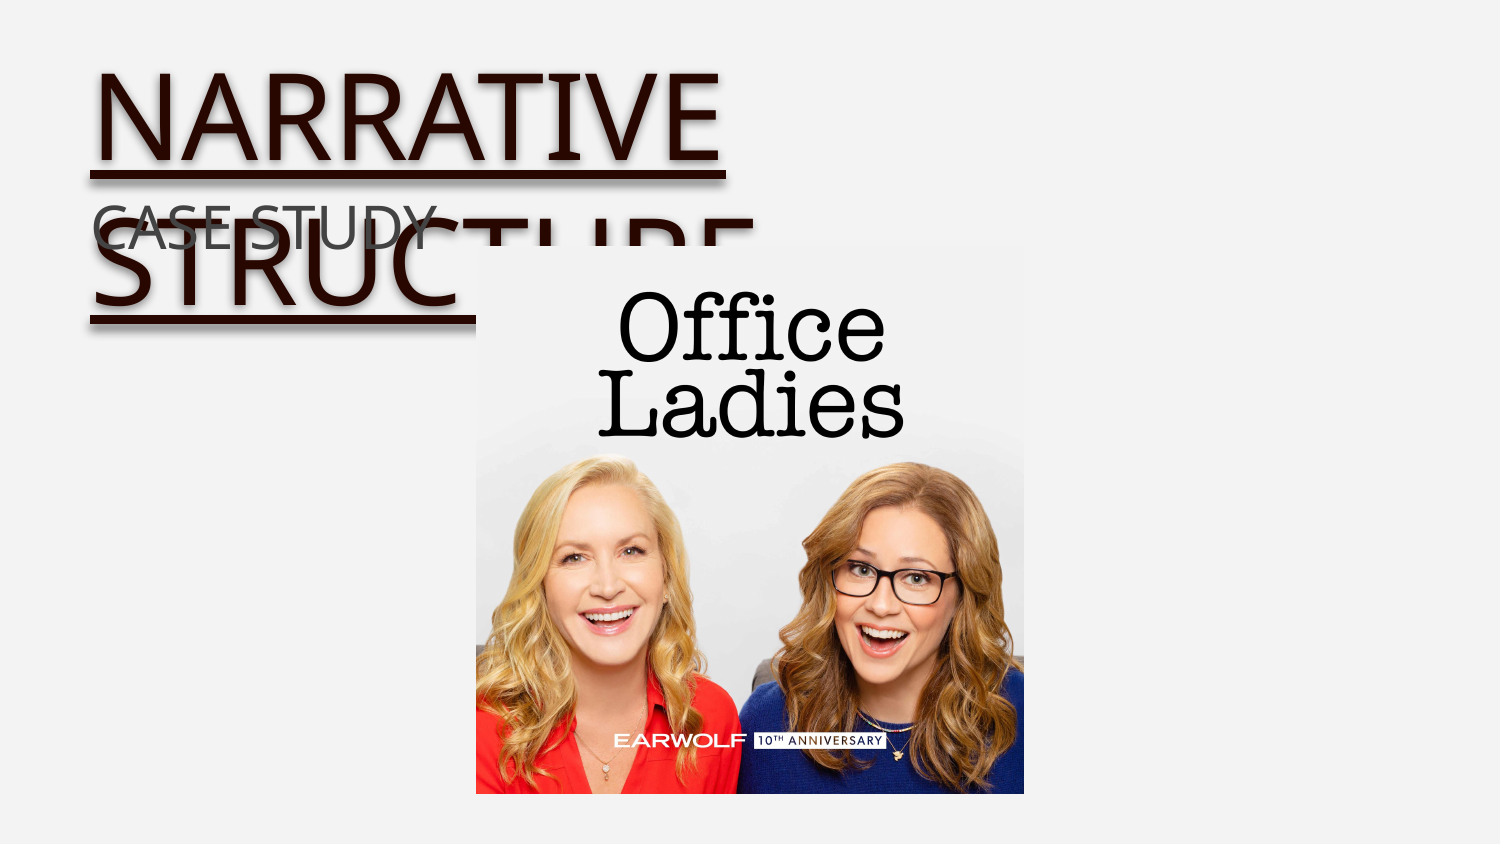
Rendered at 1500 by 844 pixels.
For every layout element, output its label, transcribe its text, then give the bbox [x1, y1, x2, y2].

text_box CASE STUDY [75, 174, 1425, 247]
picture [475, 246, 1024, 794]
text_box NARRATIVE STRUCTURE [75, 24, 1425, 174]
